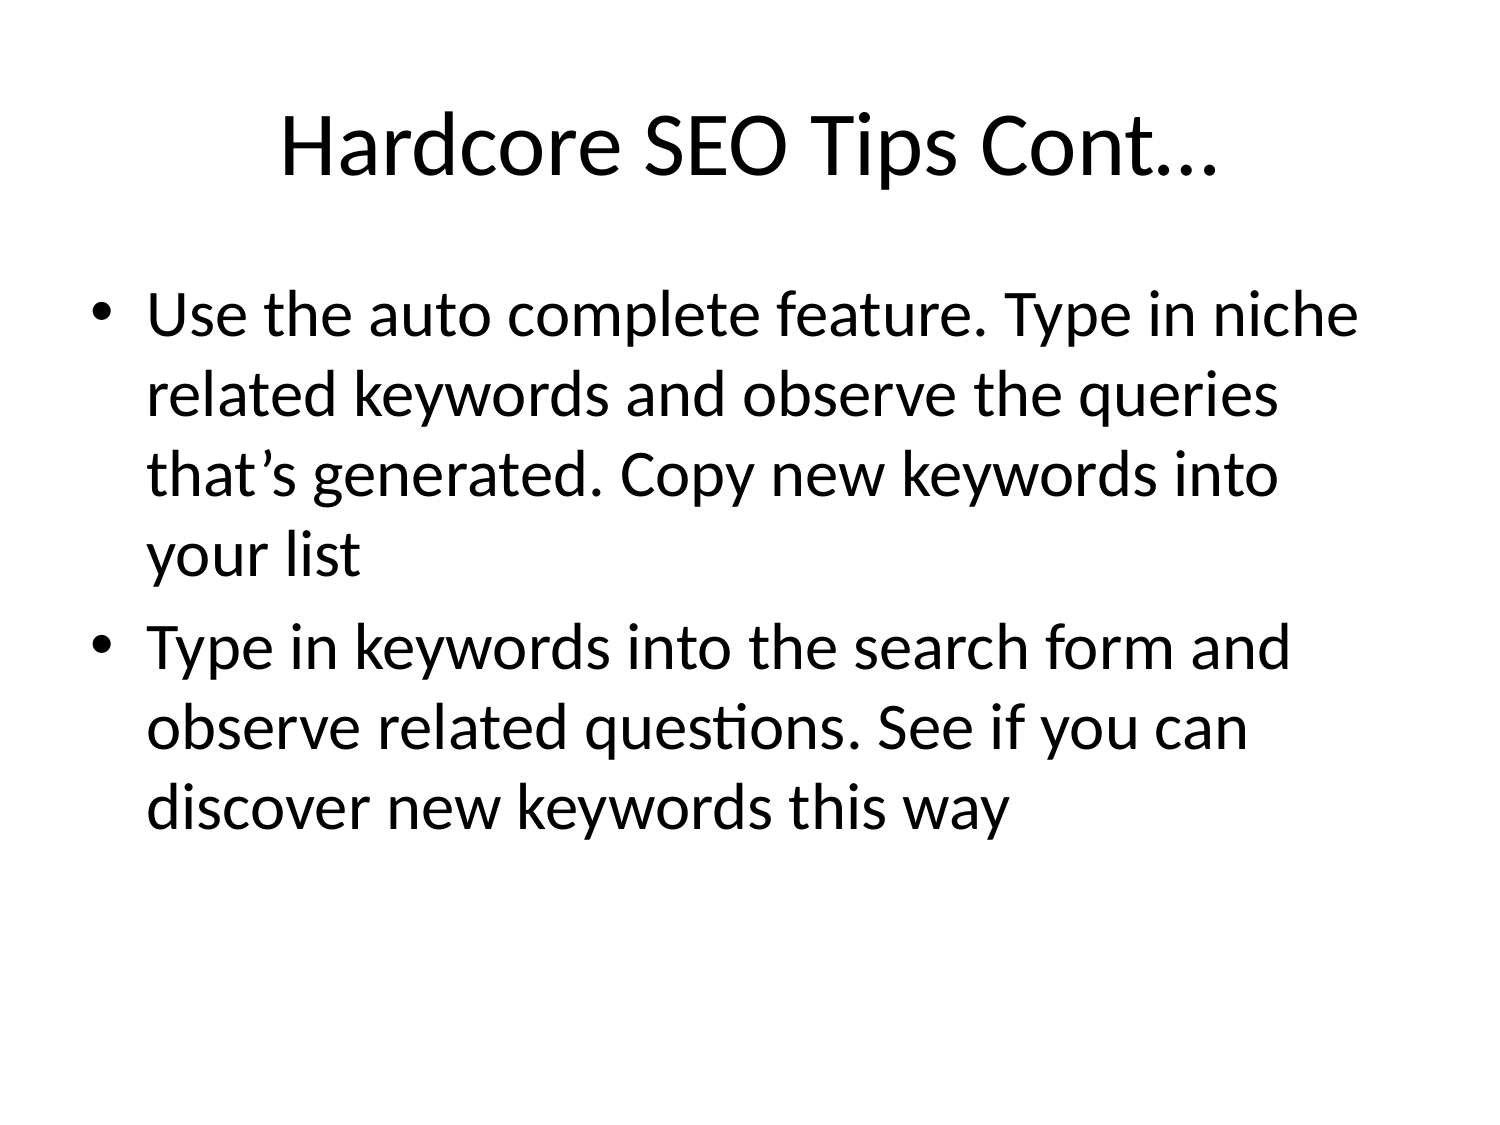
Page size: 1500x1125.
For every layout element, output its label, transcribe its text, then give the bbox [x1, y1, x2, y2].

title Hardcore SEO Tips Cont… [75, 45, 1425, 233]
list Use the auto complete feature. Type in niche related keywords and observe the queries that’s generated. Copy new keywords into your list Type in keywords into the search form and observe related questions. See if you can discover new keywords this way [75, 262, 1425, 1005]
